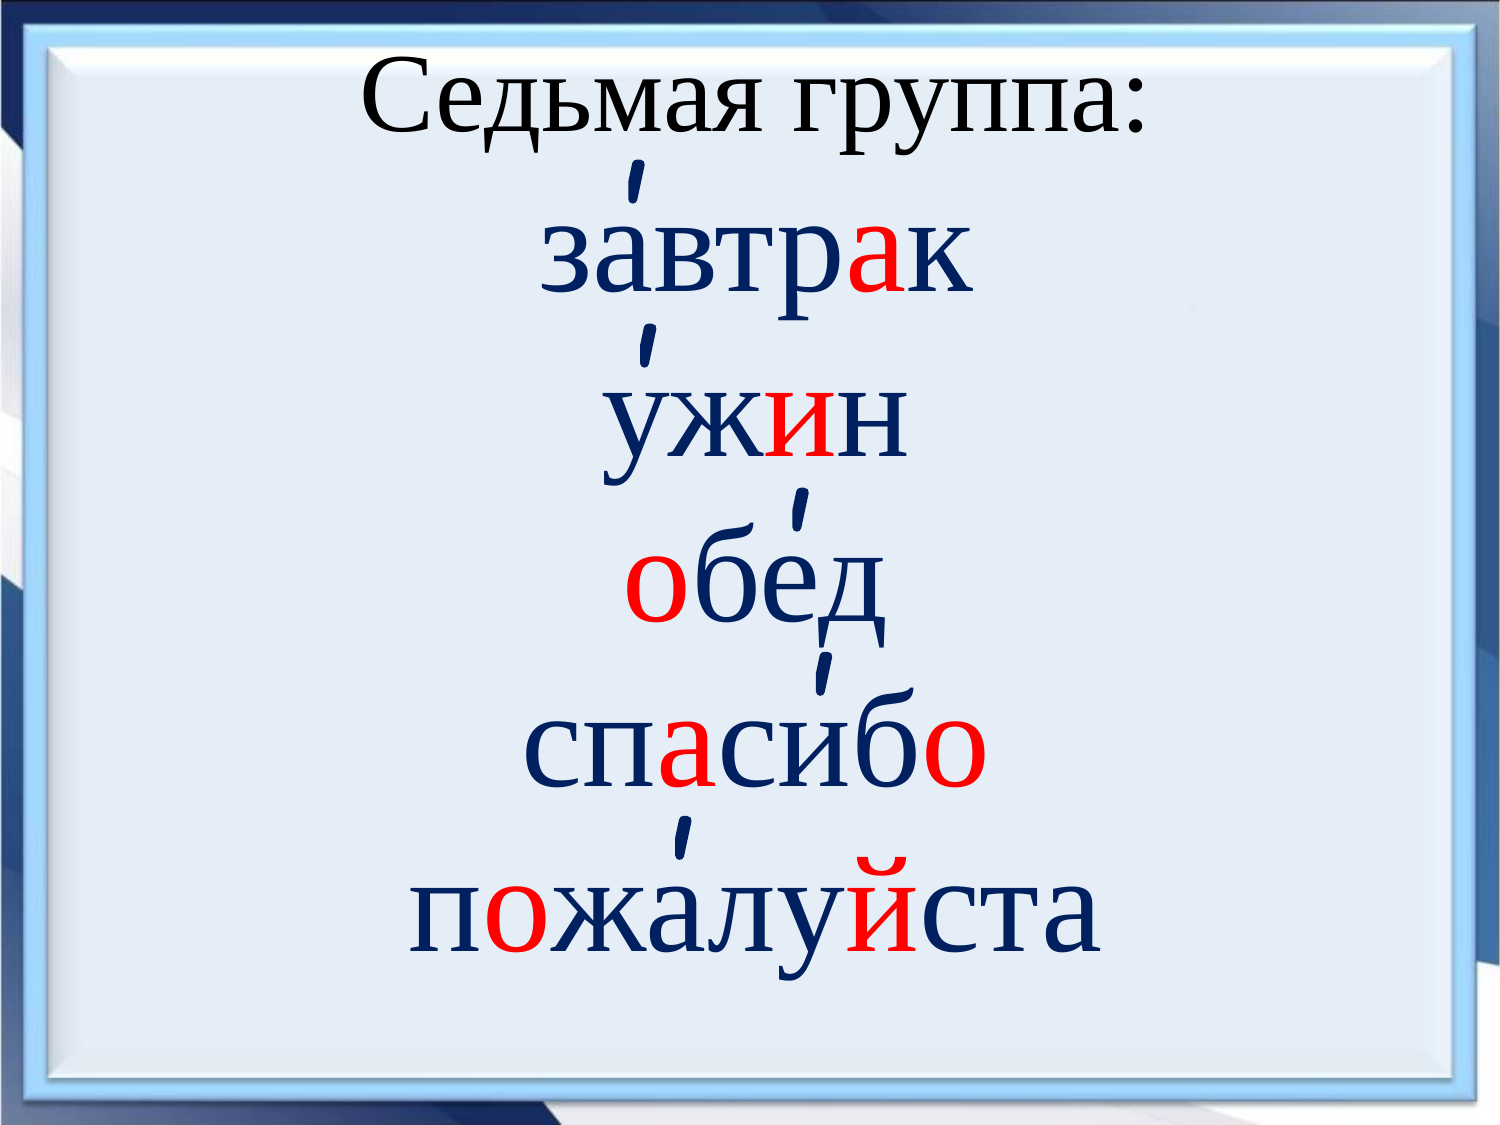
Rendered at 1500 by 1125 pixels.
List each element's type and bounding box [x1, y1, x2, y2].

text_box [70, 11, 1442, 997]
picture [0, 0, 1500, 1125]
